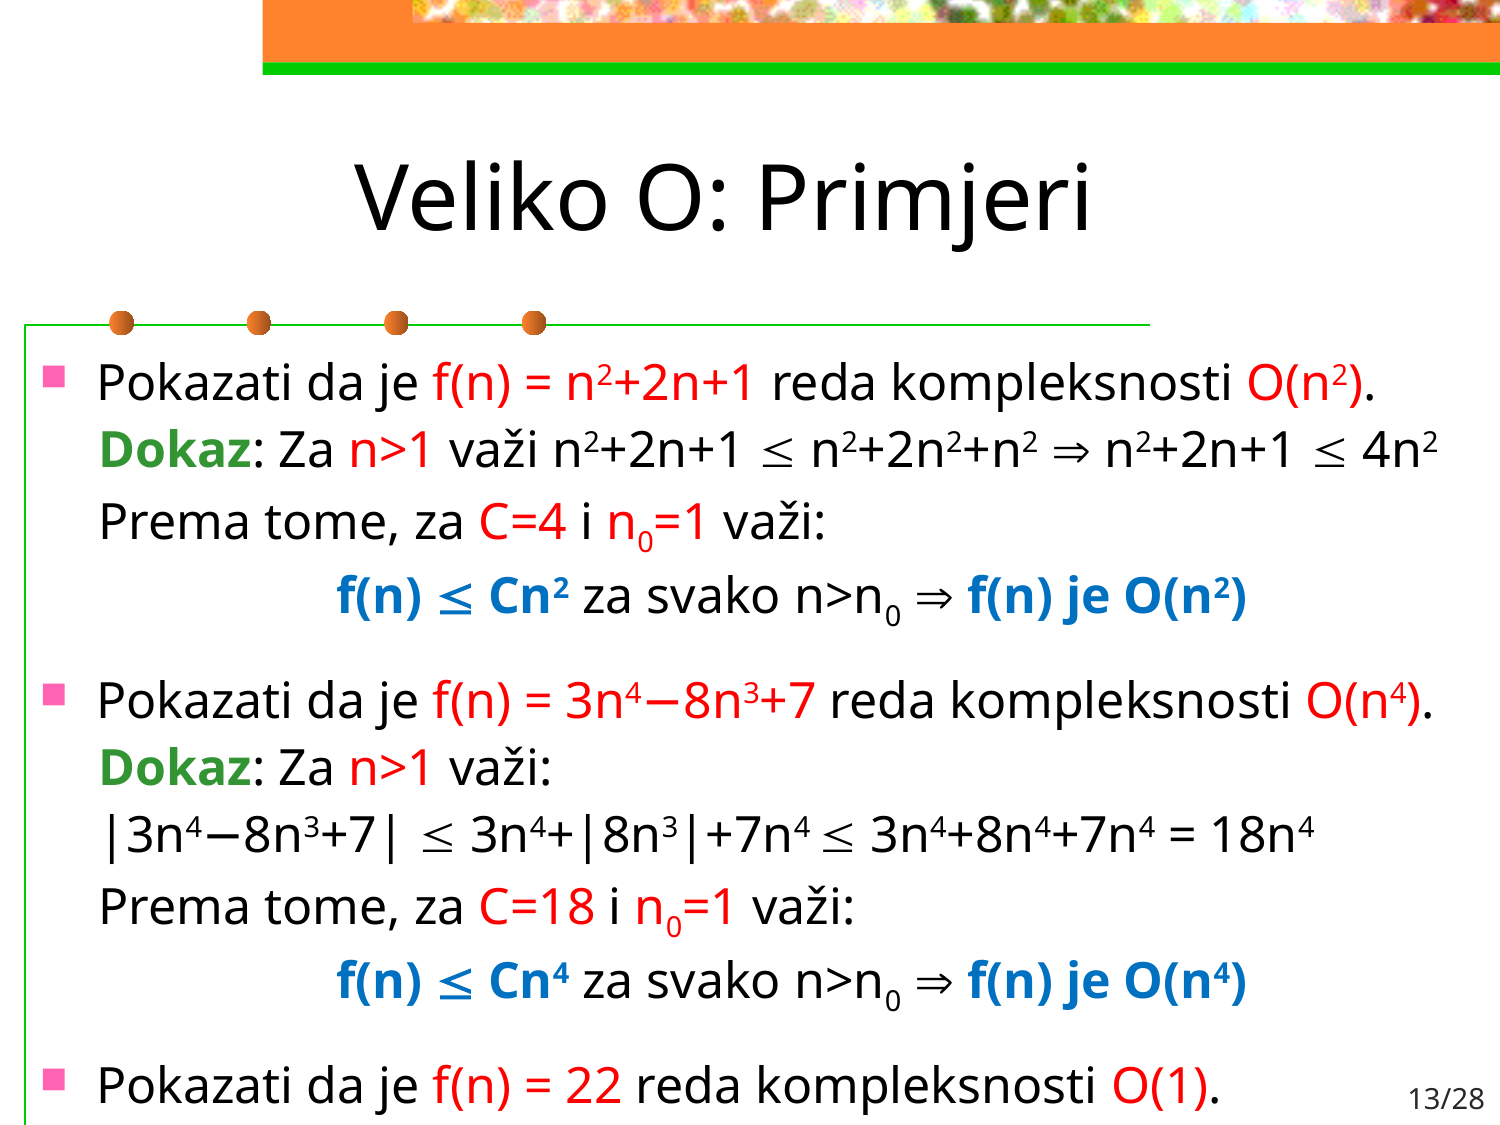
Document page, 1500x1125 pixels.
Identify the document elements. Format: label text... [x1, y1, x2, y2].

picture [412, 0, 1500, 23]
text_box Pokazati da je f(n) = n2+2n+1 reda kompleksnosti O(n2). Dokaz: Za n>1 važi n2+2n+1  n2+2n2+n2  n2+2n+1  4n2 Prema tome, za C=4 i n0=1 važi: f(n)  Cn2 za svako n>n0  f(n) je O(n2) Pokazati da je f(n) = 3n4−8n3+7 reda kompleksnosti O(n4). Dokaz: Za n>1 važi: |3n4−8n3+7|  3n4+|8n3|+7n4  3n4+8n4+7n4 = 18n4 Prema tome, za C=18 i n0=1 važi: f(n)  Cn4 za svako n>n0  f(n) je O(n4) Pokazati da je f(n) = 22 reda kompleksnosti O(1). [24, 350, 1500, 1075]
title Veliko O: Primjeri [87, 99, 1363, 288]
text_box 13/28 [1374, 1072, 1500, 1123]
